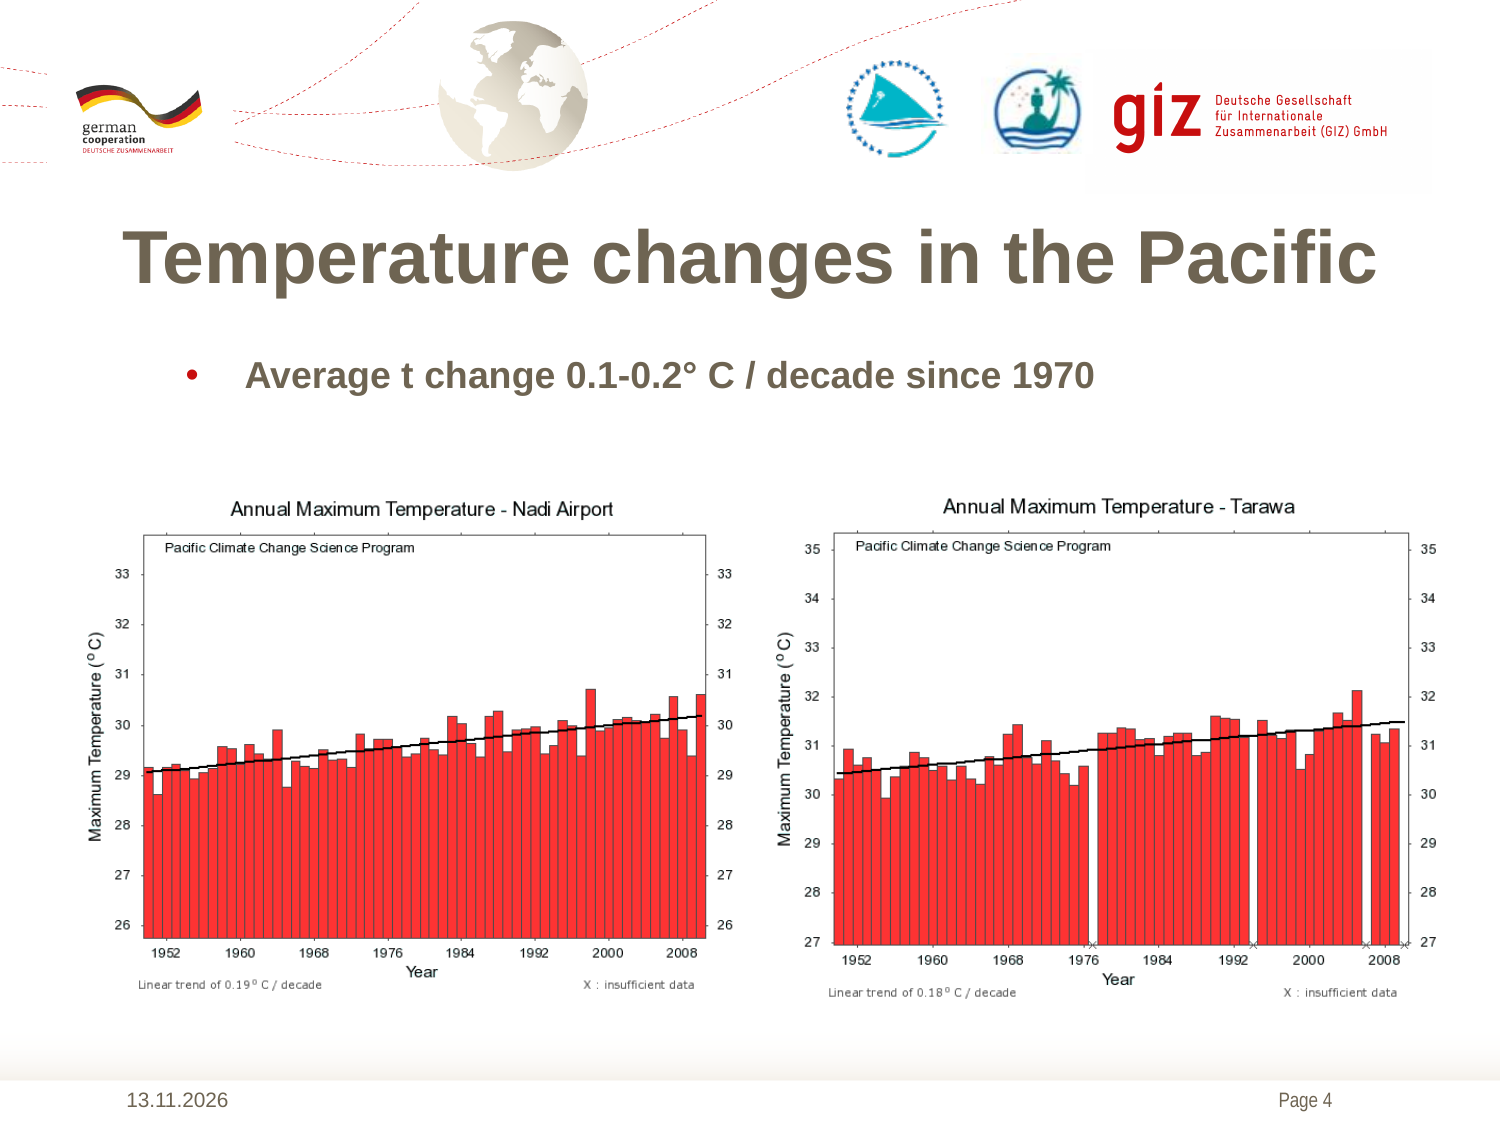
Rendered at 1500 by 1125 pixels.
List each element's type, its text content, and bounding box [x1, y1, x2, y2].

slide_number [111, 1079, 325, 1121]
picture [0, 0, 1500, 194]
title Temperature changes in the Pacific [46, 200, 1455, 303]
picture [0, 490, 1500, 1081]
list Average t change 0.1-0.2° C / decade since 1970 [170, 343, 1409, 1021]
